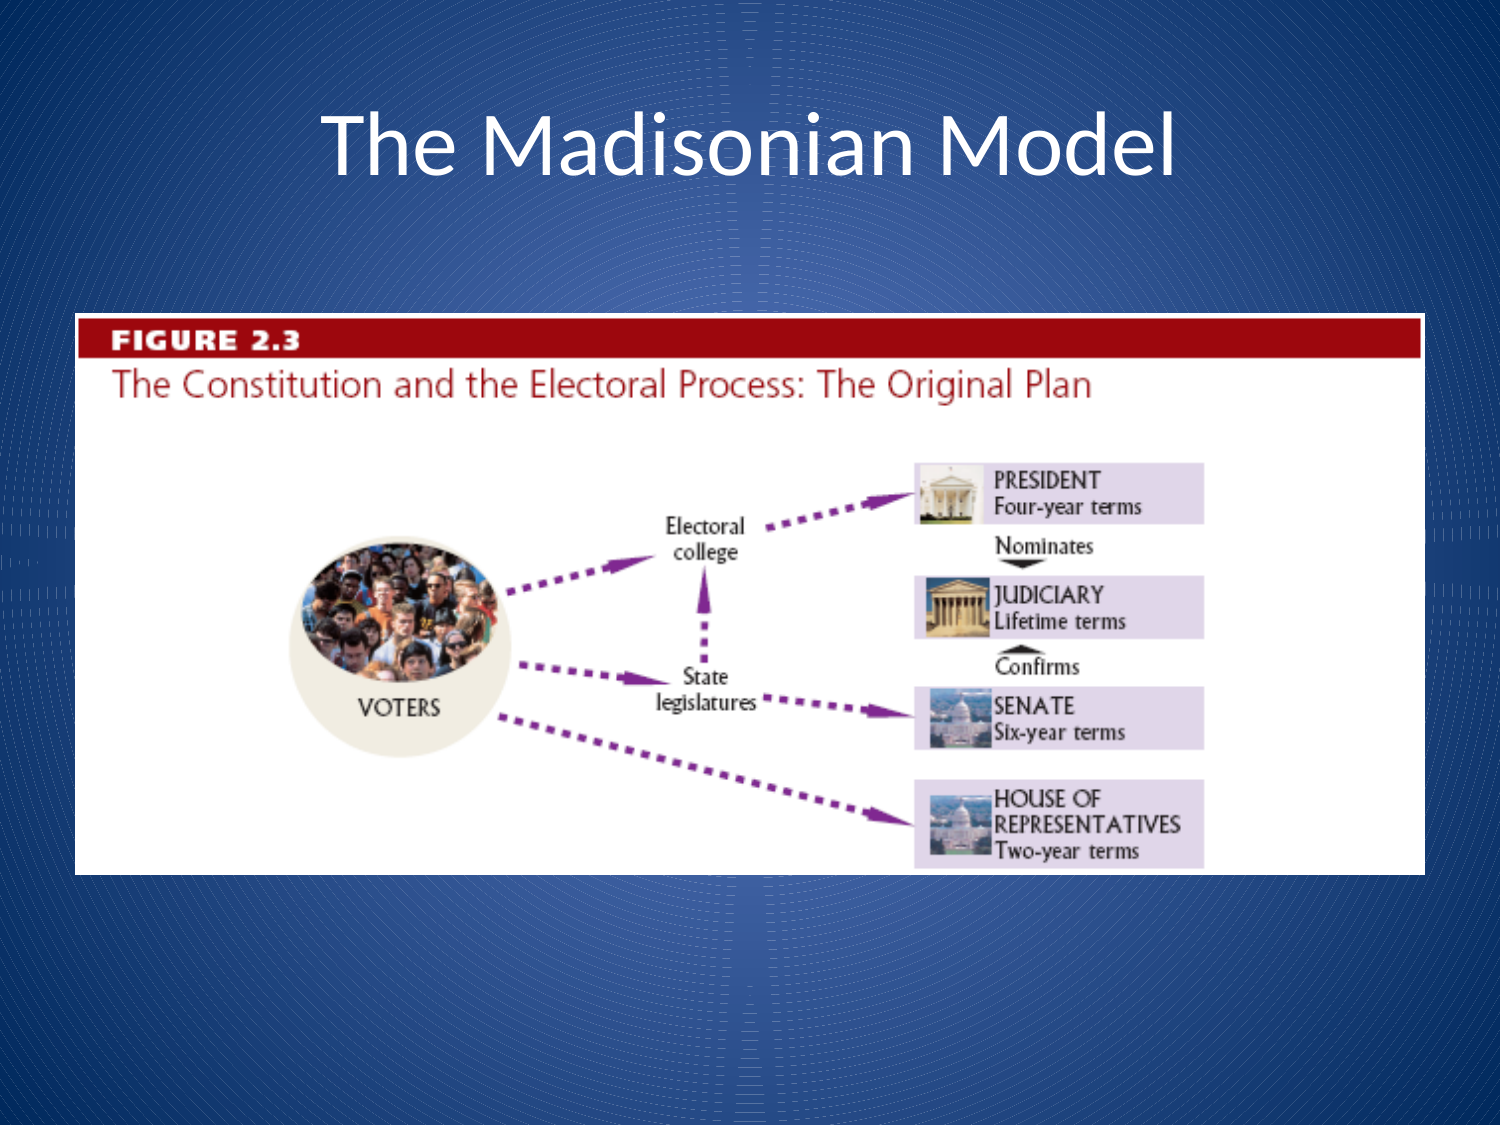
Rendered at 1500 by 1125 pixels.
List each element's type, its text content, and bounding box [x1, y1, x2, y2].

title The Madisonian Model [75, 45, 1425, 233]
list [74, 313, 1426, 876]
